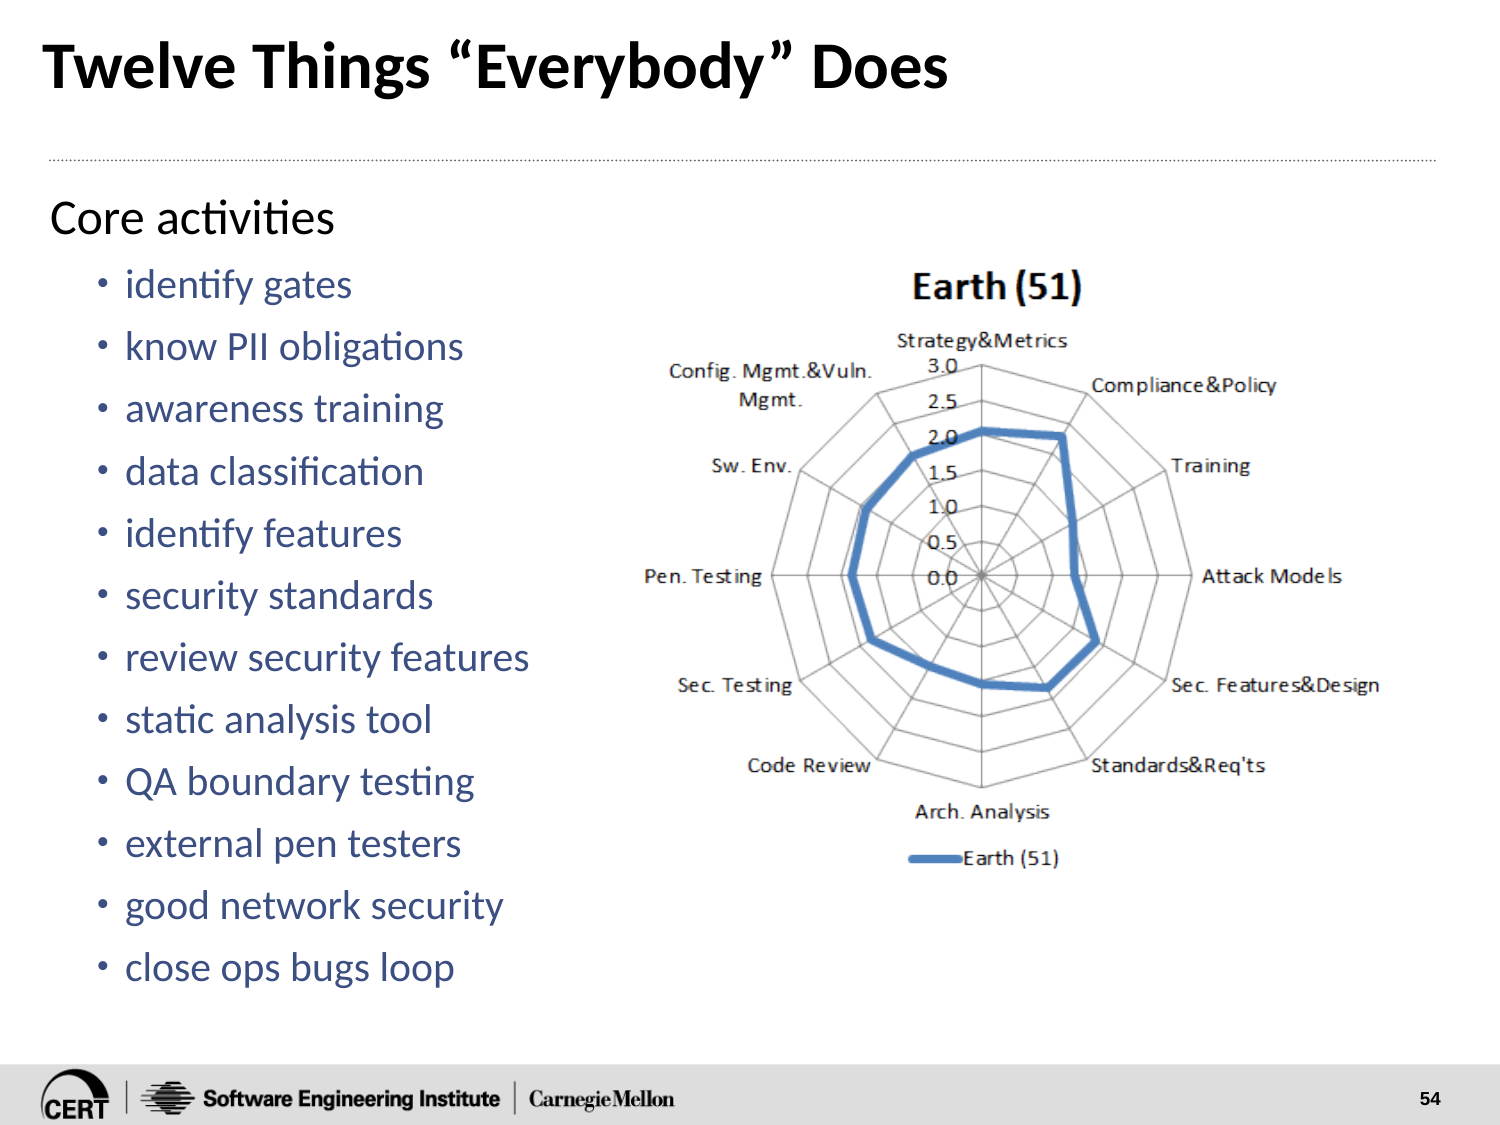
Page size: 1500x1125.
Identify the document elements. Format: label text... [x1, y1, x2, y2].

picture [24, 1065, 688, 1125]
list Core activities identify gates know PII obligations awareness training data classification identify features security standards review security features static analysis tool QA boundary testing external pen testers good network security close ops bugs loop [49, 187, 1438, 1001]
title Twelve Things “Everybody” Does [42, 37, 1434, 155]
picture [618, 264, 1419, 871]
